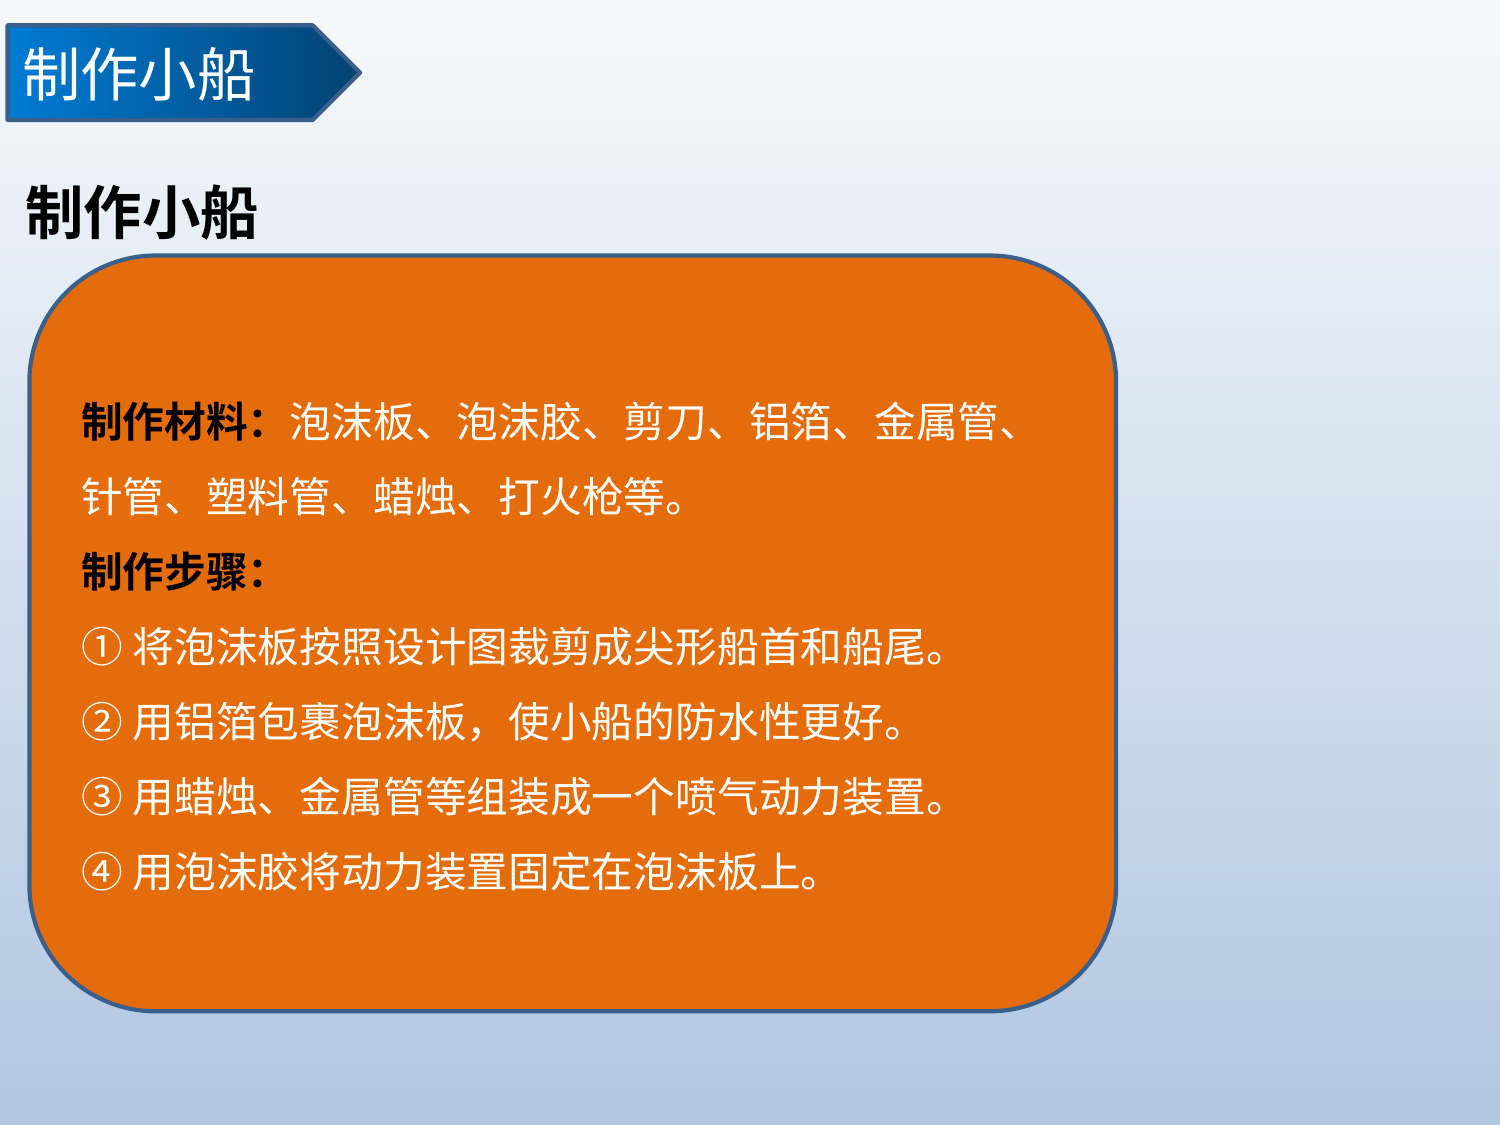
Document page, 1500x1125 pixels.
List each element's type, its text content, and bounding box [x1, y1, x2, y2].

text_box 制作材料：泡沫板、泡沫胶、剪刀、铝箔、金属管、针管、塑料管、蜡烛、打火枪等。 制作步骤： ①将泡沫板按照设计图裁剪成尖形船首和船尾。 ②用铝箔包裹泡沫板，使小船的防水性更好。 ③用蜡烛、金属管等组装成一个喷气动力装置。 ④用泡沫胶将动力装置固定在泡沫板上。 [27, 253, 1119, 1014]
text_box 制作小船 [10, 133, 1381, 254]
text_box 制作小船 [5, 23, 363, 123]
